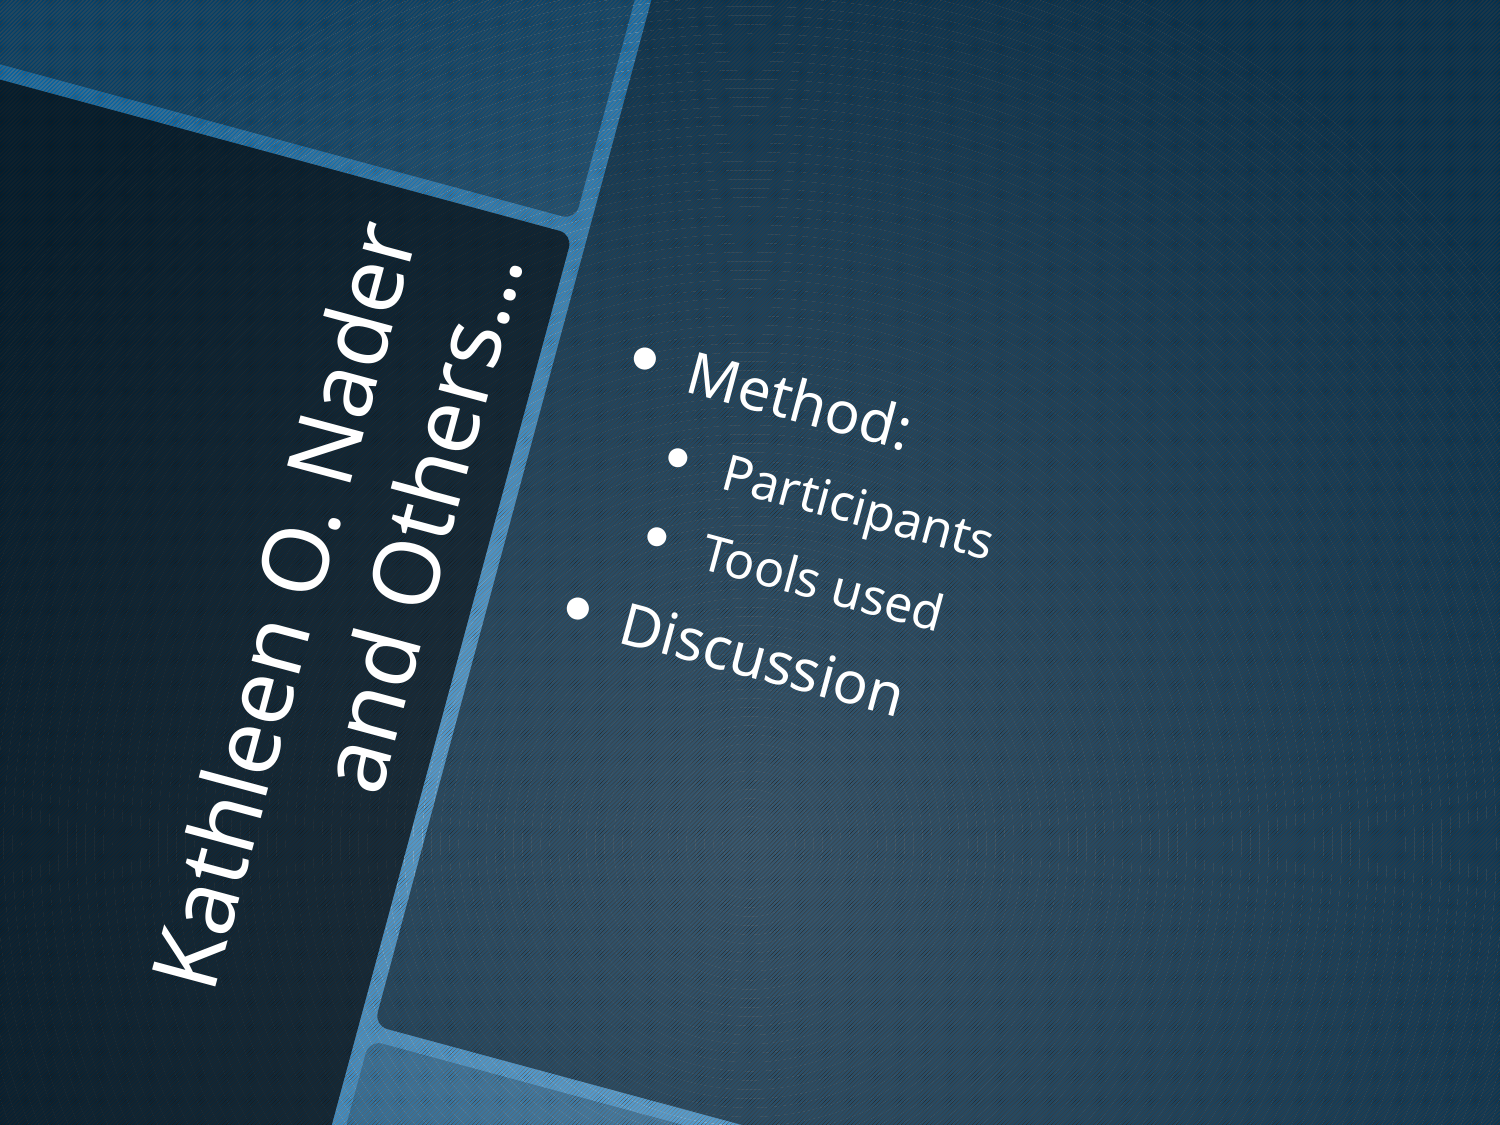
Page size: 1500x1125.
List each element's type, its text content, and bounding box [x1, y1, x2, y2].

list Method: Participants Tools used Discussion [475, 72, 1430, 1076]
title Kathleen O. Nader and Others… [69, 181, 554, 1056]
